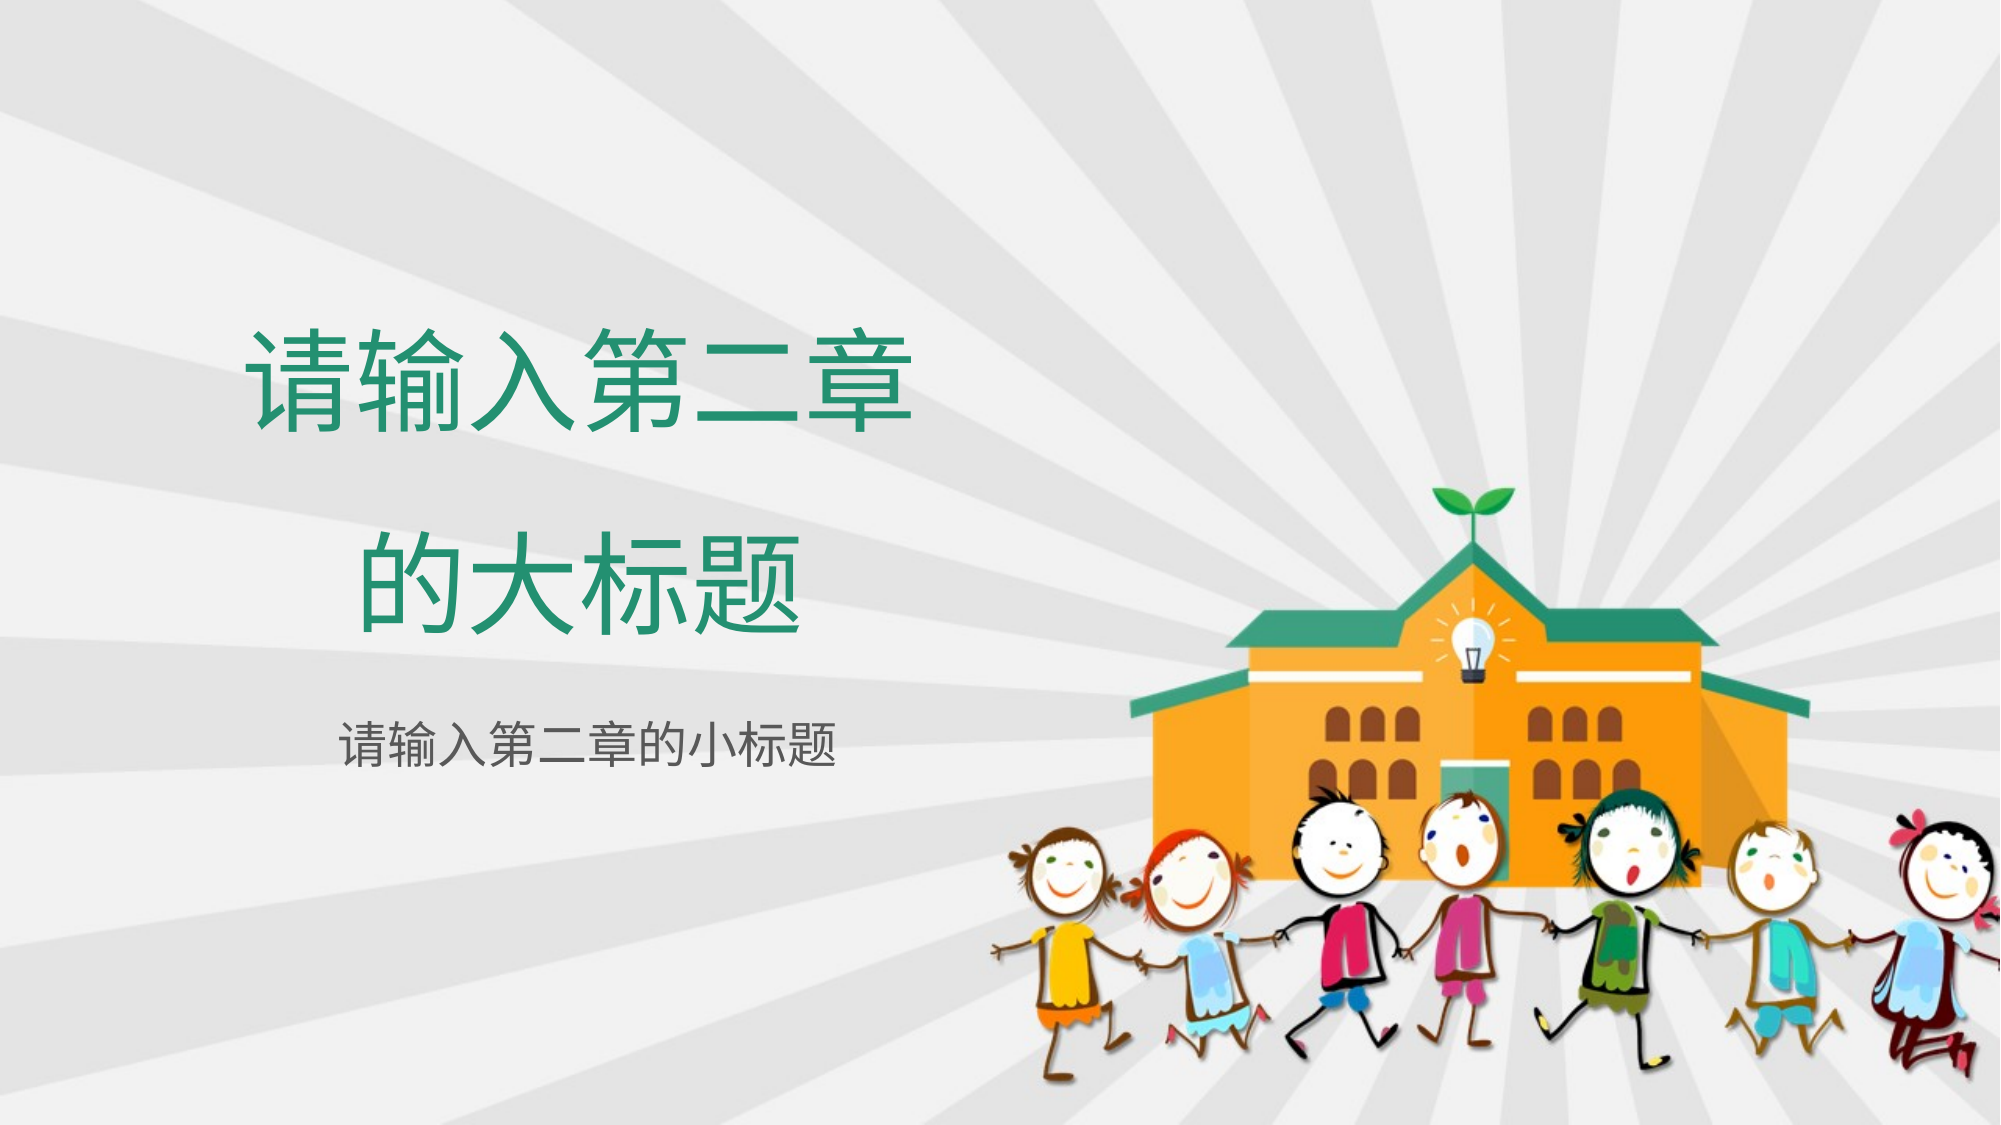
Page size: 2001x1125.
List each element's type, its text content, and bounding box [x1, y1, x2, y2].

title 请输入第二章 的大标题 [47, 243, 1111, 649]
picture [0, 0, 2000, 1125]
list 请输入第二章的小标题 [64, 658, 1111, 799]
